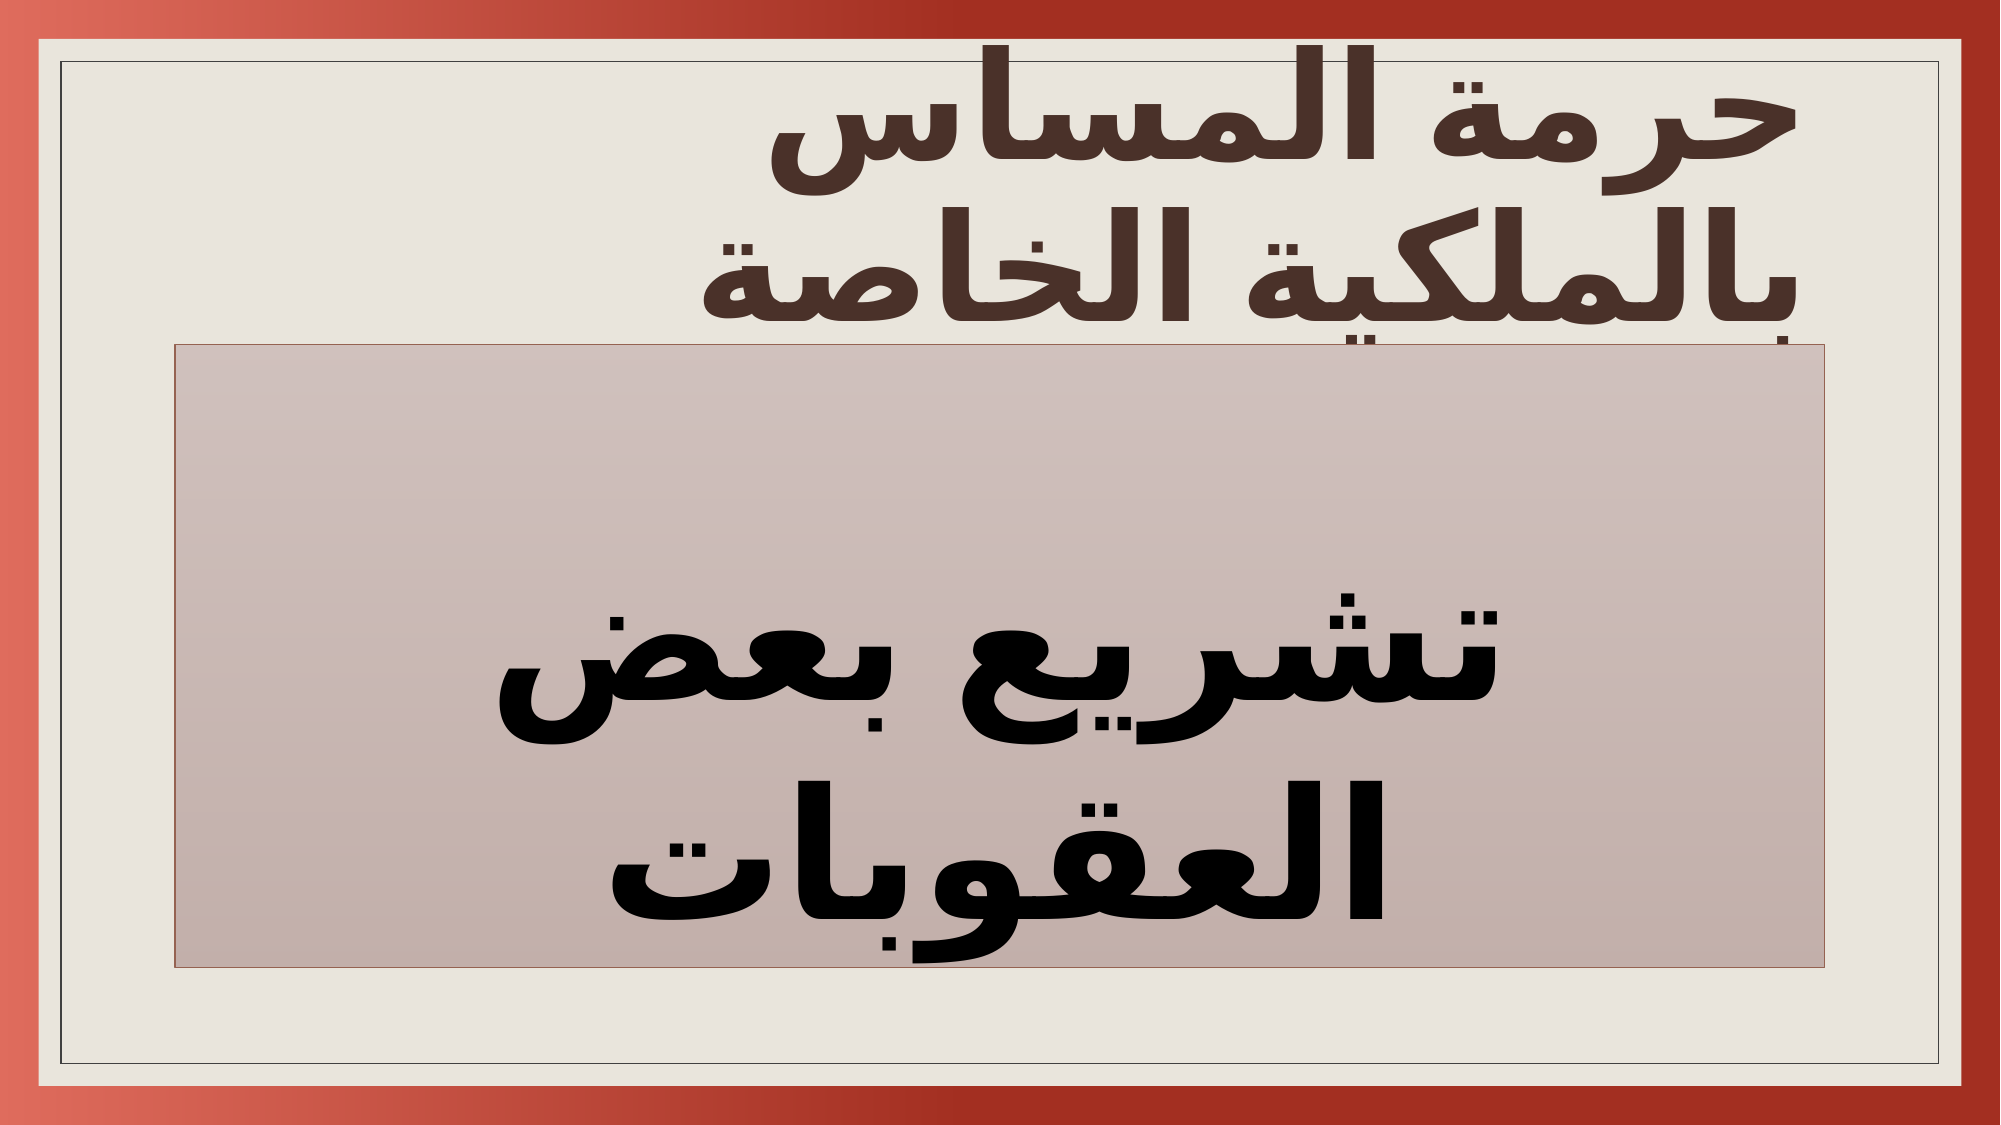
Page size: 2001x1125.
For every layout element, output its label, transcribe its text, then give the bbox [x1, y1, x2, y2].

list تشريع بعض العقوبات [174, 344, 1825, 968]
title حرمة المساس بالملكية الخاصة [174, 92, 1825, 292]
